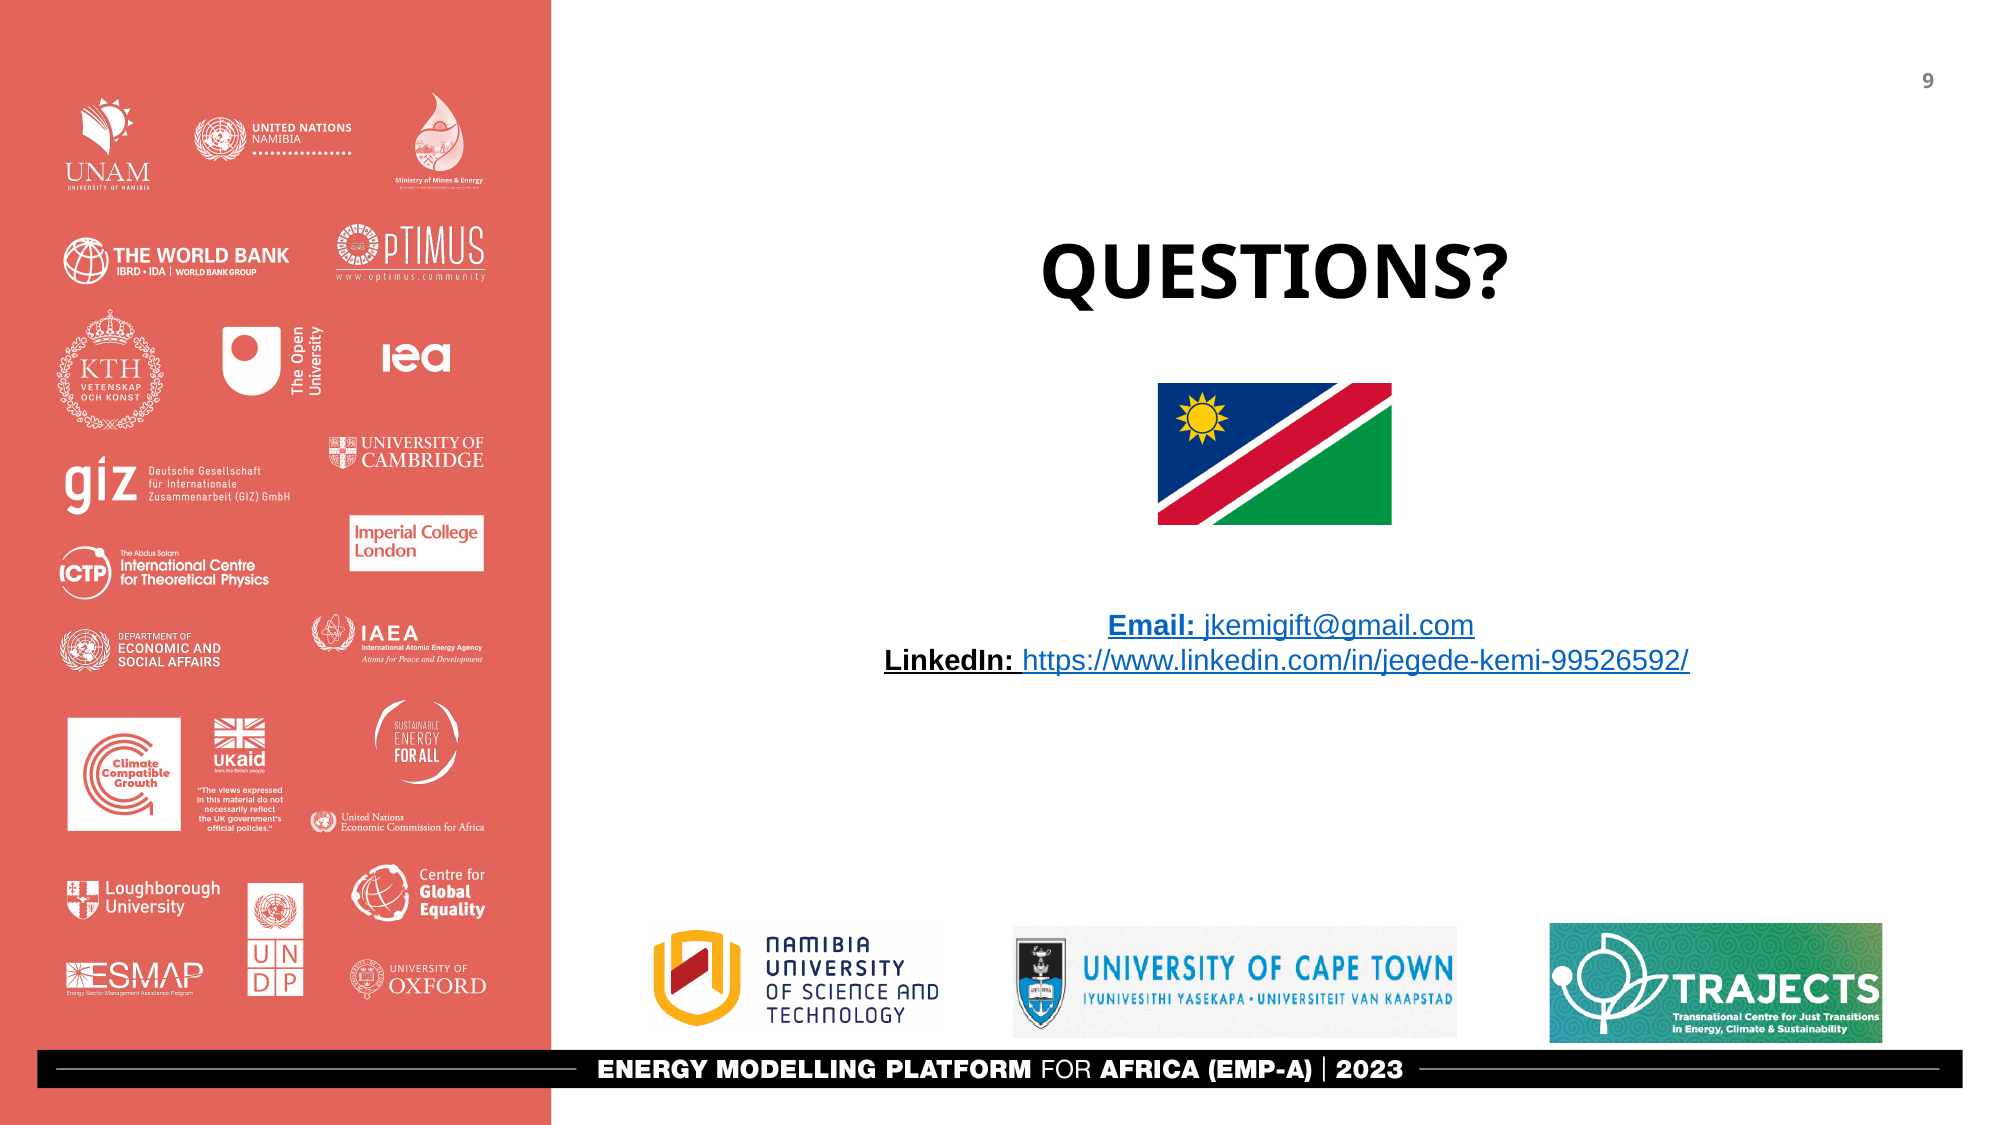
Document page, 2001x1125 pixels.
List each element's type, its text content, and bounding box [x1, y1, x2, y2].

title QUESTIONS? [549, 92, 2000, 323]
picture [0, 0, 2000, 1125]
text_box Email: jkemigift@gmail.com LinkedIn: https://www.linkedin.com/in/jegede-kemi-99526592/ [837, 598, 1746, 889]
